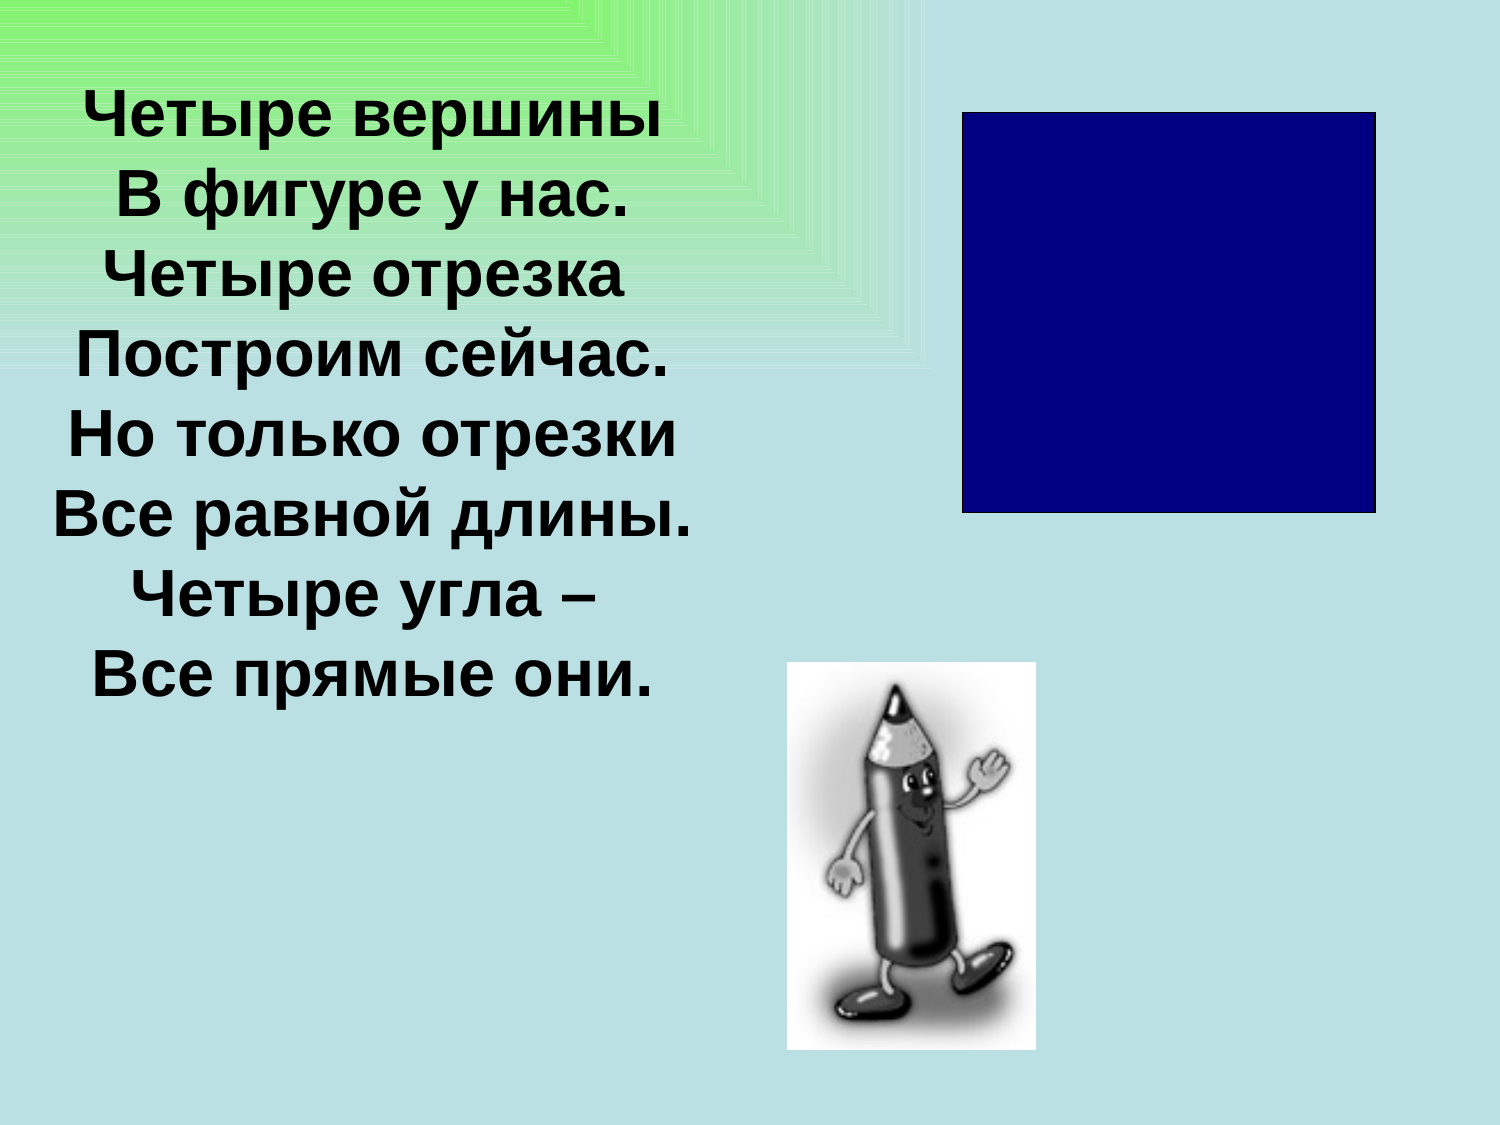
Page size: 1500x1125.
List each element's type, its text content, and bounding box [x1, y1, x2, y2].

picture [787, 662, 1037, 1051]
text_box [962, 112, 1375, 513]
text_box Четыре вершины В фигуре у нас. Четыре отрезка Построим сейчас. Но только отрезки Все равной длины. Четыре угла – Все прямые они. [37, 62, 709, 717]
